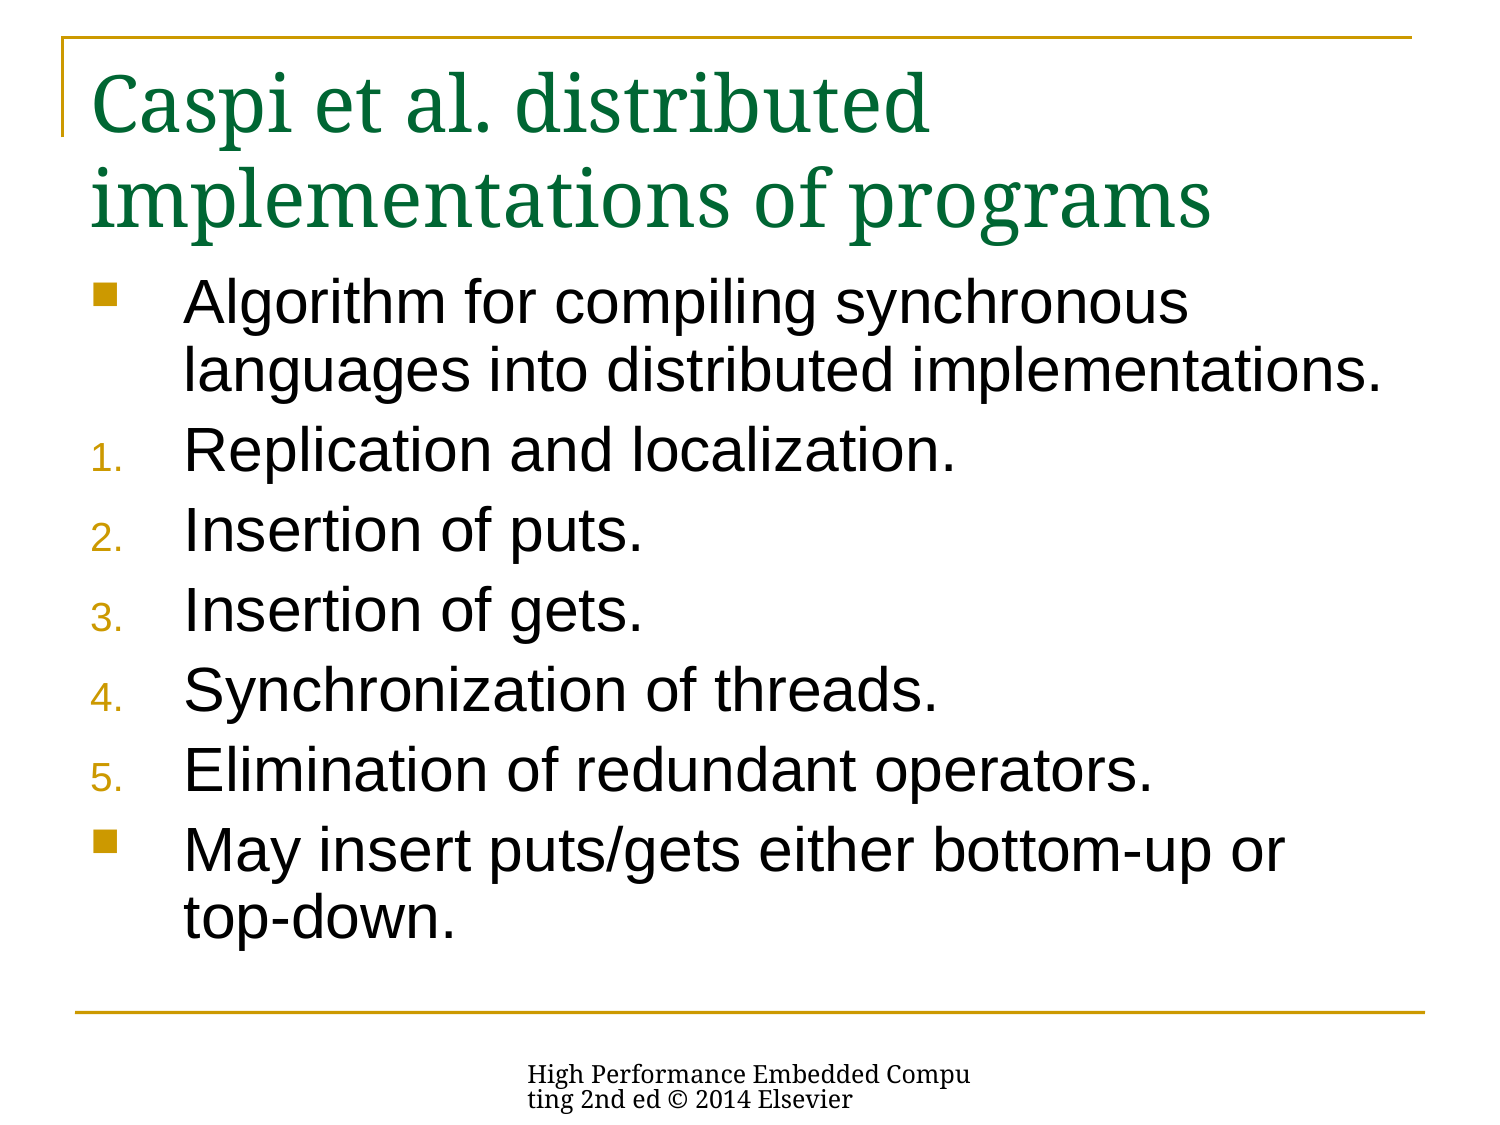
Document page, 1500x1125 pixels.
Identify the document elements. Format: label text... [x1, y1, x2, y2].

footer High Performance Embedded Computing 2nd ed © 2014 Elsevier [512, 1025, 988, 1100]
list Algorithm for compiling synchronous languages into distributed implementations. Replication and localization. Insertion of puts. Insertion of gets. Synchronization of threads. Elimination of redundant operators. May insert puts/gets either bottom-up or top-down. [75, 262, 1425, 1006]
title Caspi et al. distributed implementations of programs [75, 45, 1425, 233]
